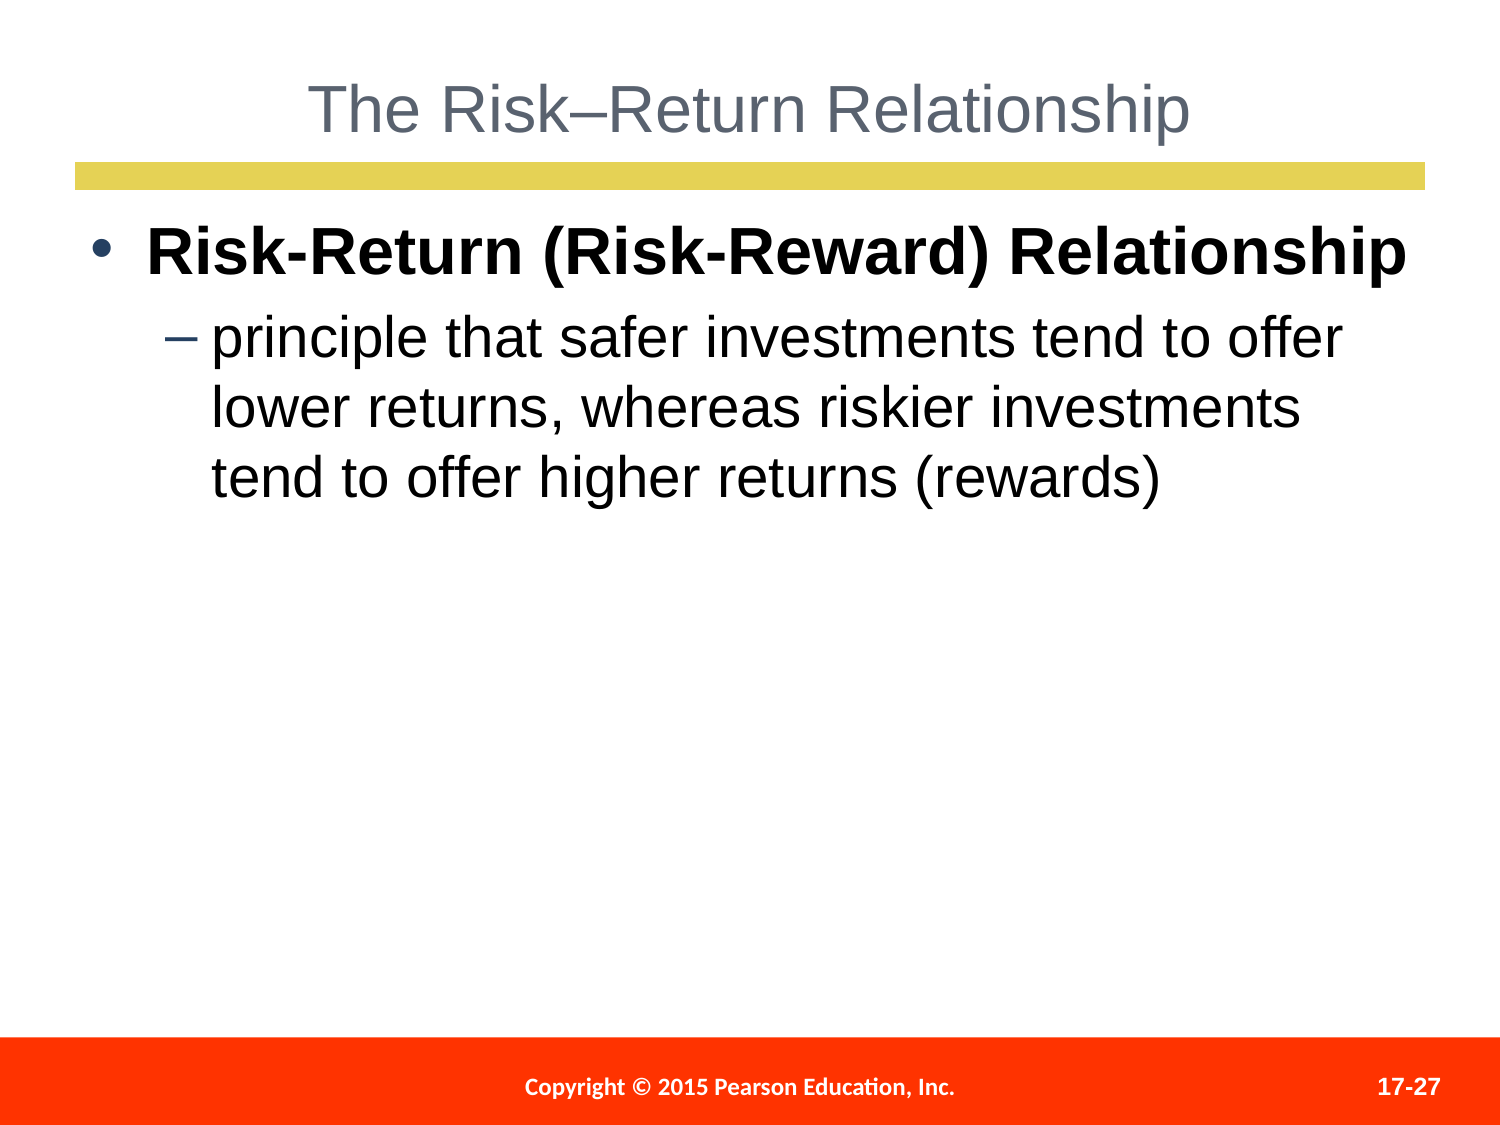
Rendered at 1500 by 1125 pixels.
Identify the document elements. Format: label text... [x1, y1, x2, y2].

title The Risk–Return Relationship [74, 12, 1426, 199]
list Risk-Return (Risk-Reward) Relationship principle that safer investments tend to offer lower returns, whereas riskier investments tend to offer higher returns (rewards) [74, 199, 1426, 1006]
